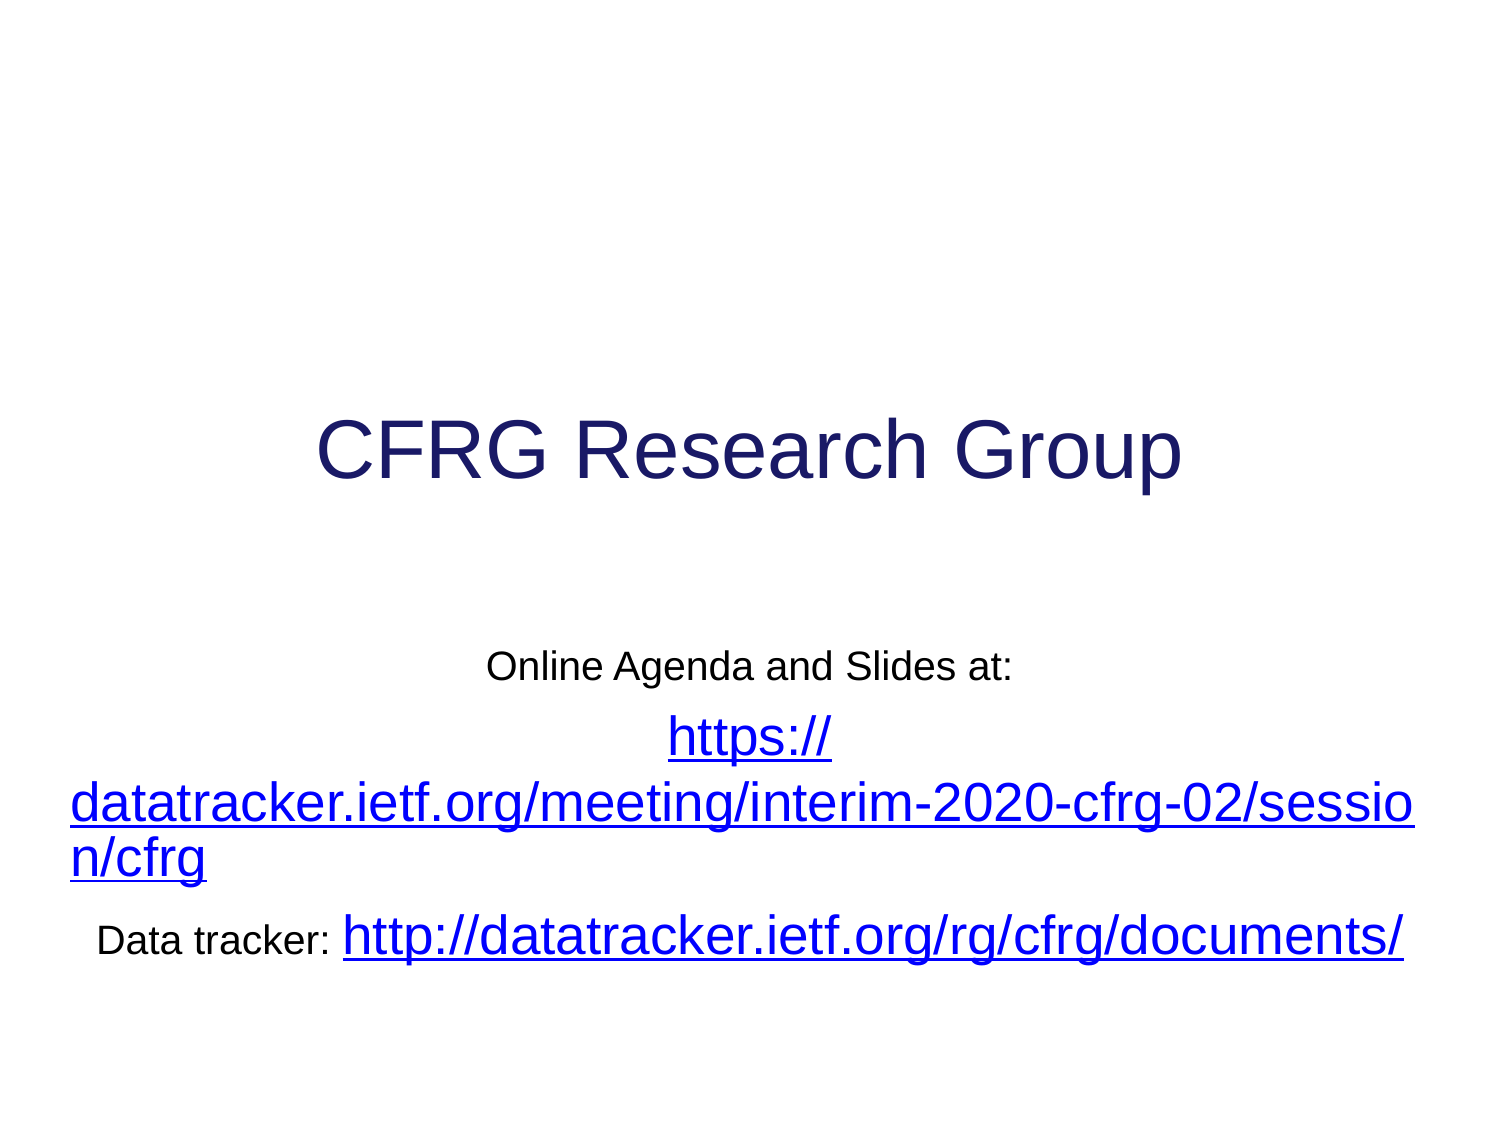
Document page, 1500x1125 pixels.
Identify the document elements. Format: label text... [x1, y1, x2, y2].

title CFRG Research Group [111, 323, 1388, 567]
list Online Agenda and Slides at: https://datatracker.ietf.org/meeting/interim-2020-cfrg-02/session/cfrg Data tracker: http://datatracker.ietf.org/rg/cfrg/documents/ [61, 631, 1438, 920]
